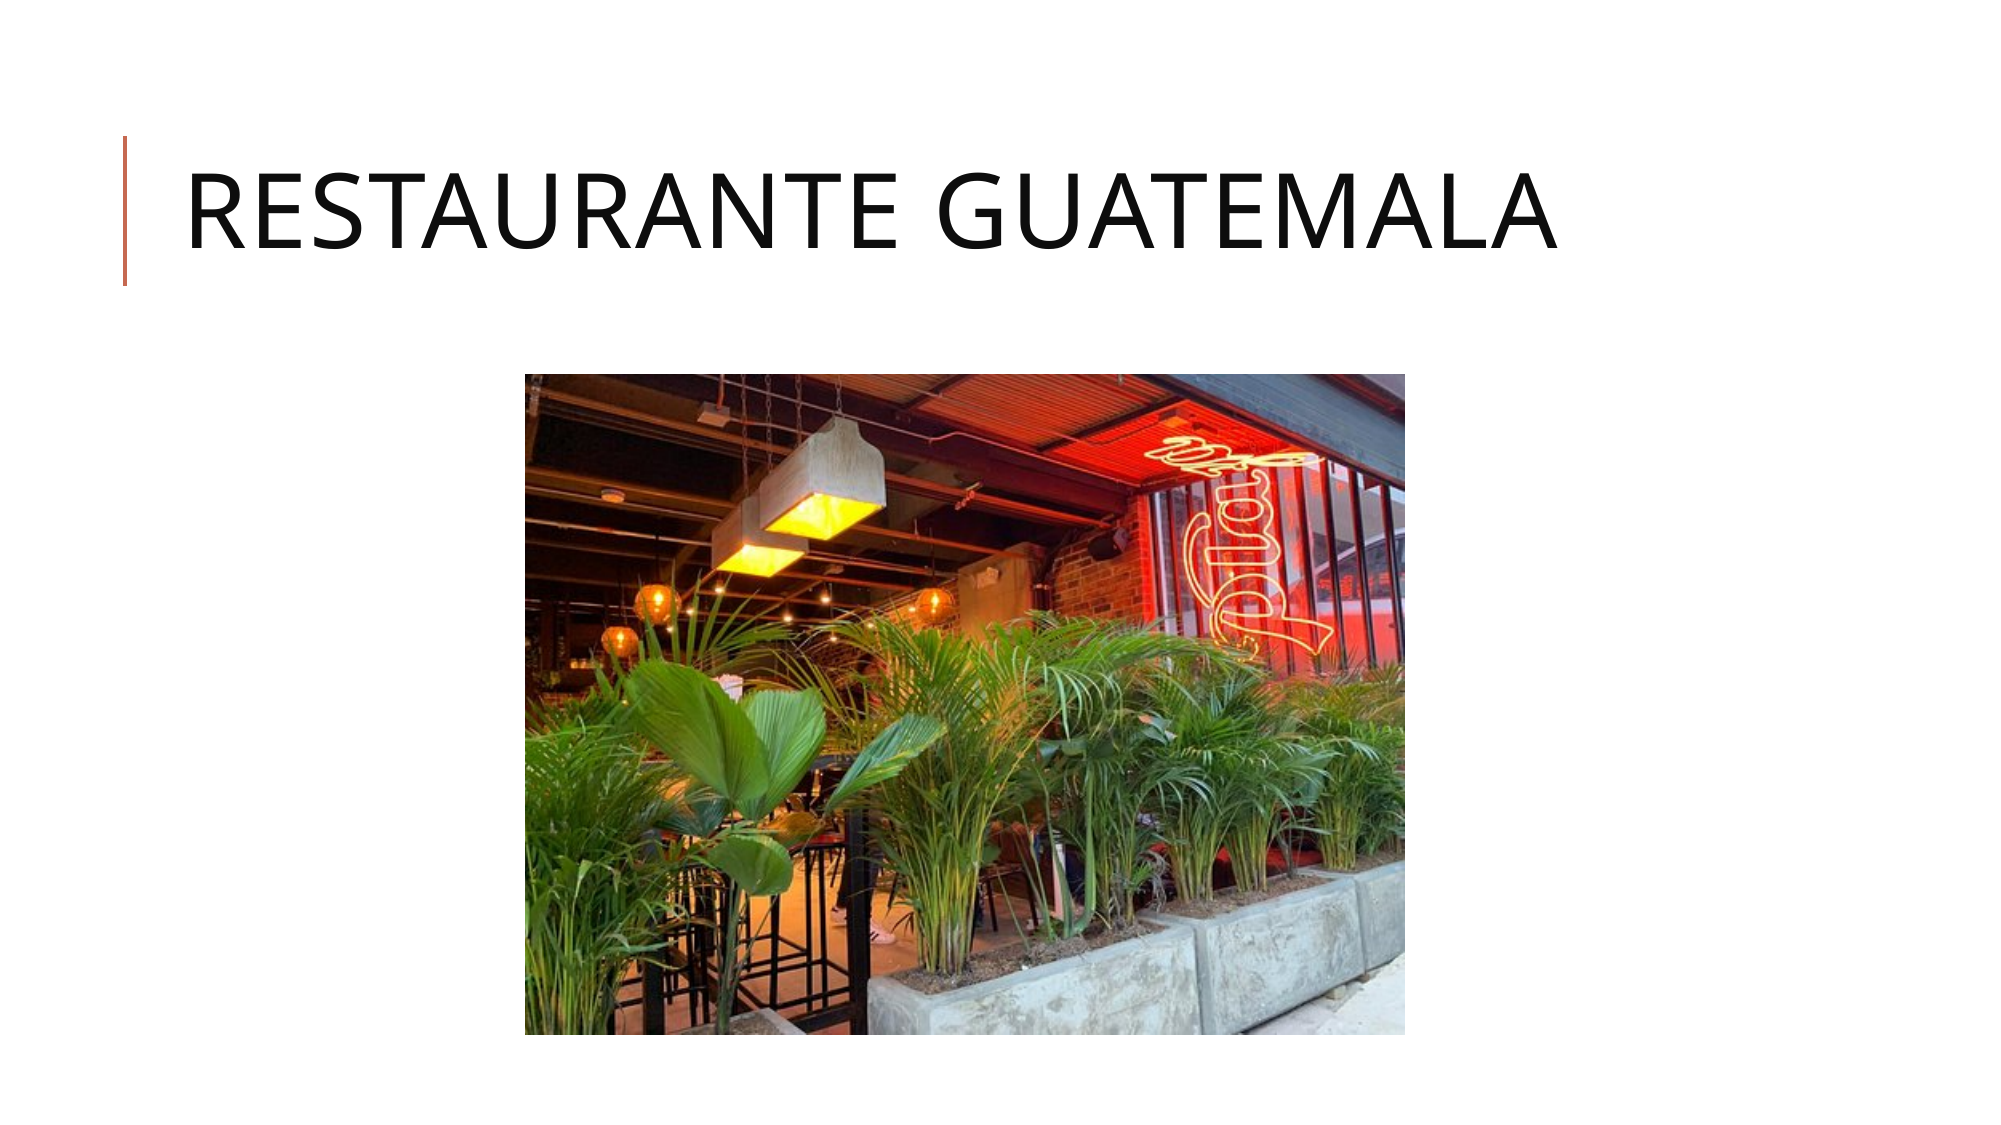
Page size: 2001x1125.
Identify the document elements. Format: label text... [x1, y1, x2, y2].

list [525, 374, 1405, 1036]
title Restaurante Guatemala [168, 96, 1763, 342]
